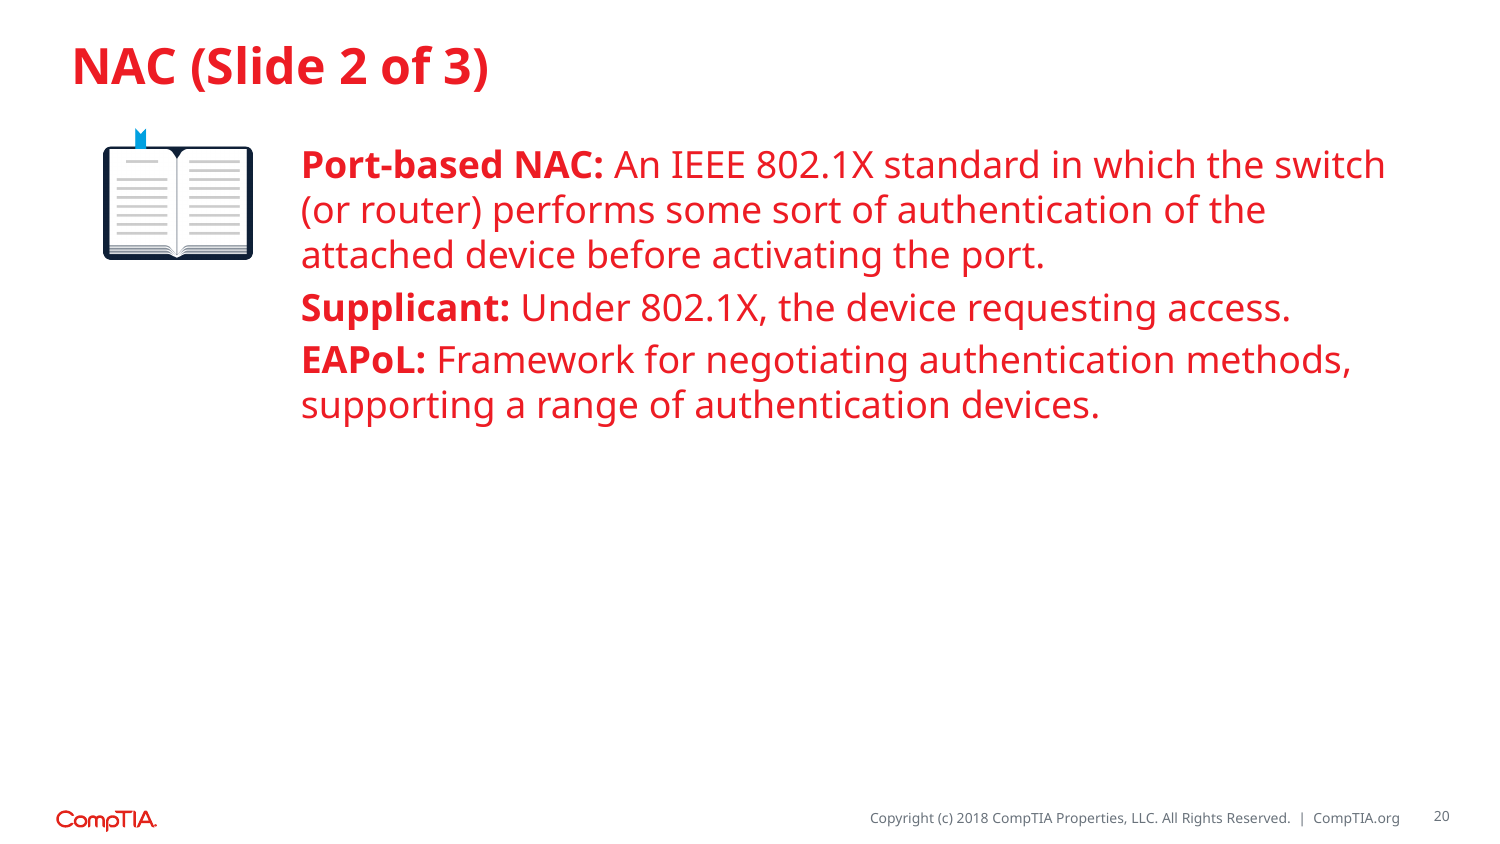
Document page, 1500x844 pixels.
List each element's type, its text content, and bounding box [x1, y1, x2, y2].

list Port-based NAC: An IEEE 802.1X standard in which the switch (or router) performs some sort of authentication of the attached device before activating the port. Supplicant: Under 802.1X, the device requesting access. EAPoL: Framework for negotiating authentication methods, supporting a range of authentication devices. [285, 133, 1444, 228]
picture [103, 128, 253, 260]
title NAC (Slide 2 of 3) [56, 12, 1444, 117]
slide_number 20 [1407, 800, 1450, 835]
